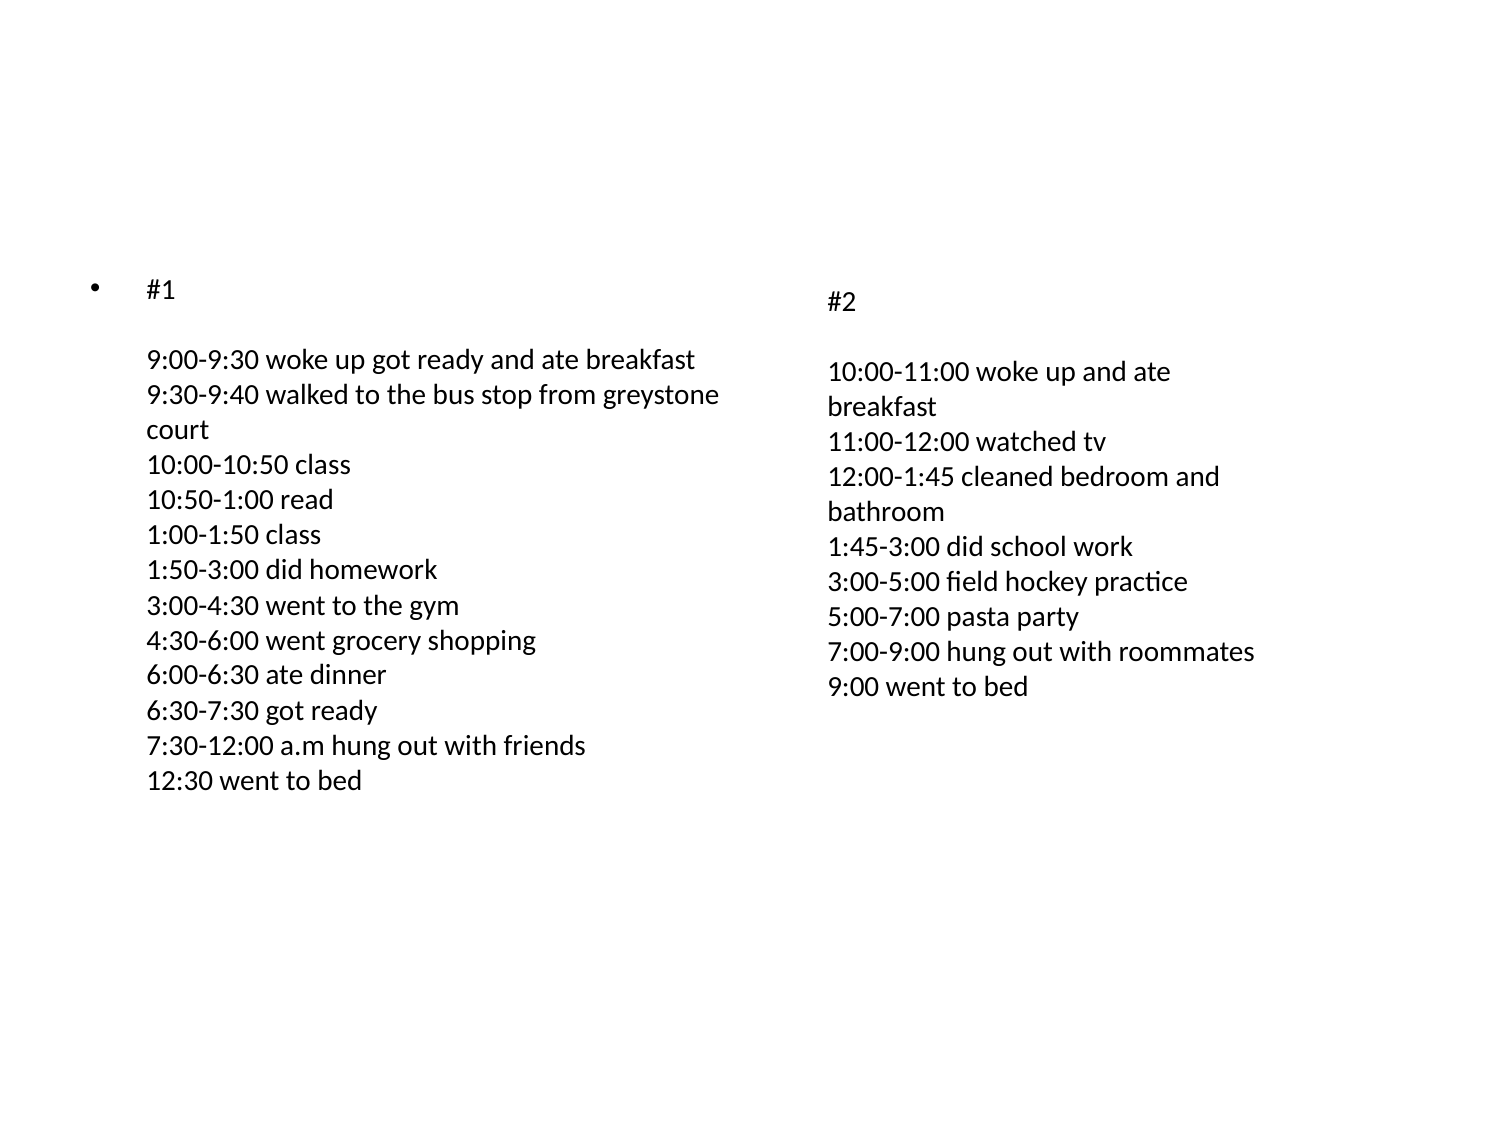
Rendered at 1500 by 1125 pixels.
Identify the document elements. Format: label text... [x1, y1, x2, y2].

list #1 9:00-9:30 woke up got ready and ate breakfast 9:30-9:40 walked to the bus stop from greystone court 10:00-10:50 class 10:50-1:00 read 1:00-1:50 class 1:50-3:00 did homework 3:00-4:30 went to the gym 4:30-6:00 went grocery shopping 6:00-6:30 ate dinner 6:30-7:30 got ready 7:30-12:00 a.m hung out with friends 12:30 went to bed [75, 262, 788, 1005]
text_box #2 10:00-11:00 woke up and ate breakfast 11:00-12:00 watched tv 12:00-1:45 cleaned bedroom and bathroom 1:45-3:00 did school work 3:00-5:00 field hockey practice 5:00-7:00 pasta party 7:00-9:00 hung out with roommates 9:00 went to bed [812, 274, 1300, 710]
